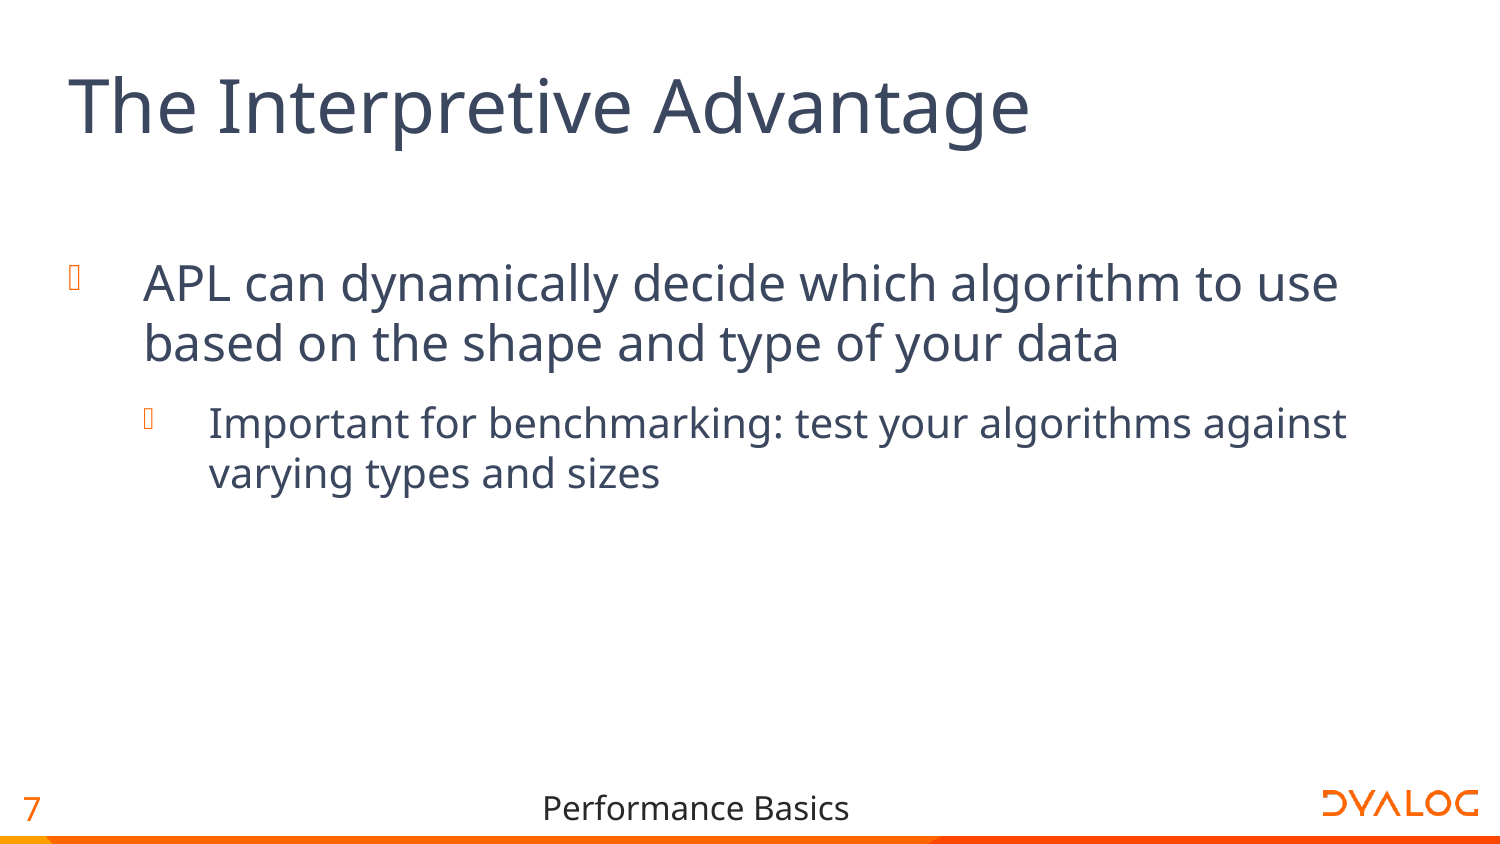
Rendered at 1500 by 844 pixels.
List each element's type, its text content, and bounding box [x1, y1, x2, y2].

picture [0, 836, 1500, 844]
title The Interpretive Advantage [53, 43, 1121, 157]
list APL can dynamically decide which algorithm to use based on the shape and type of your data Important for benchmarking: test your algorithms against varying types and sizes [53, 244, 1443, 740]
picture [1323, 790, 1478, 816]
